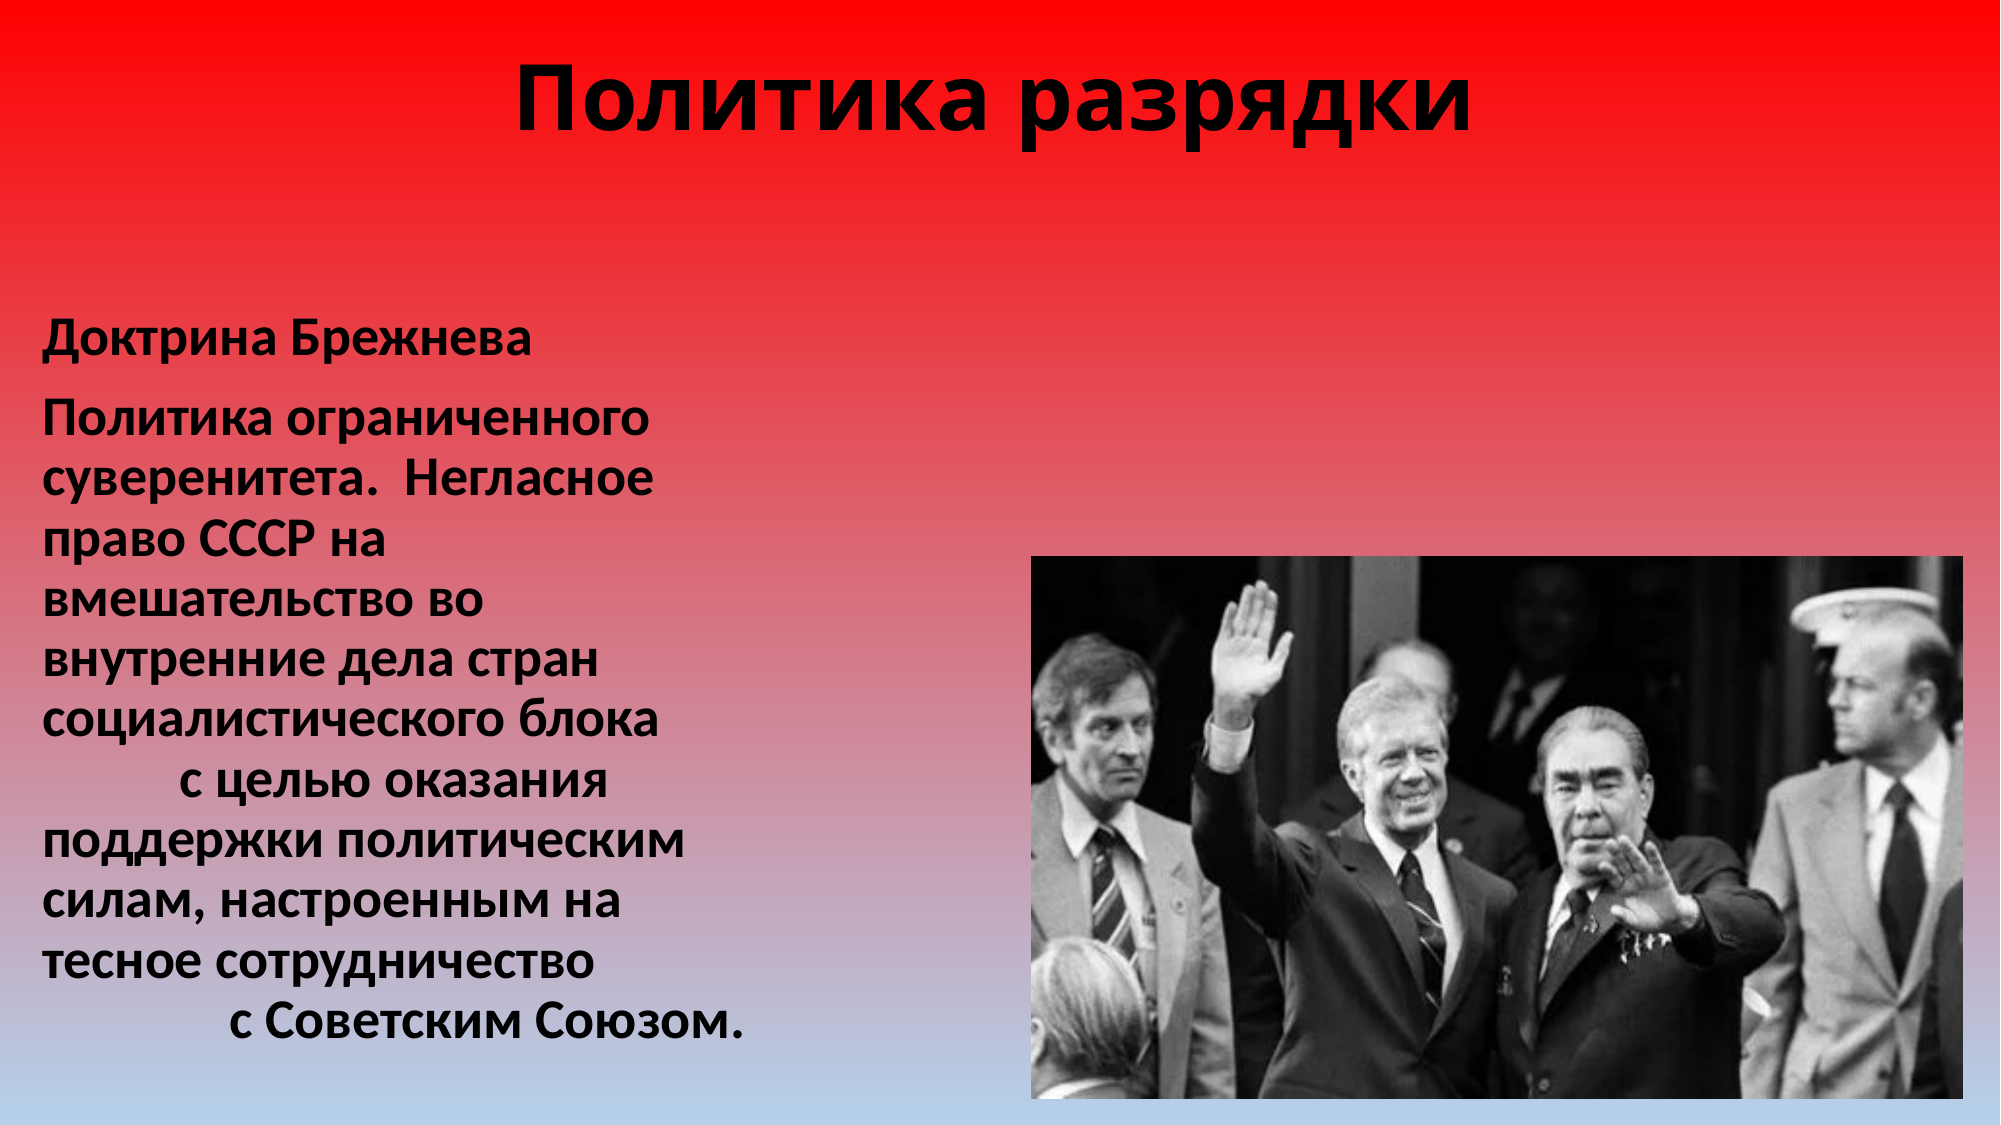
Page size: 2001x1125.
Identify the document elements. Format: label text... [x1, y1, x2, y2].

title Политика разрядки [27, 23, 1963, 179]
list Доктрина Брежнева Политика ограниченного суверенитета. Негласное право СССР на вмешательство во внутренние дела стран социалистического блока с целью оказания поддержки политическим силам, настроенным на тесное сотрудничество с Советским Союзом. [27, 299, 778, 1099]
picture [1031, 556, 1963, 1099]
